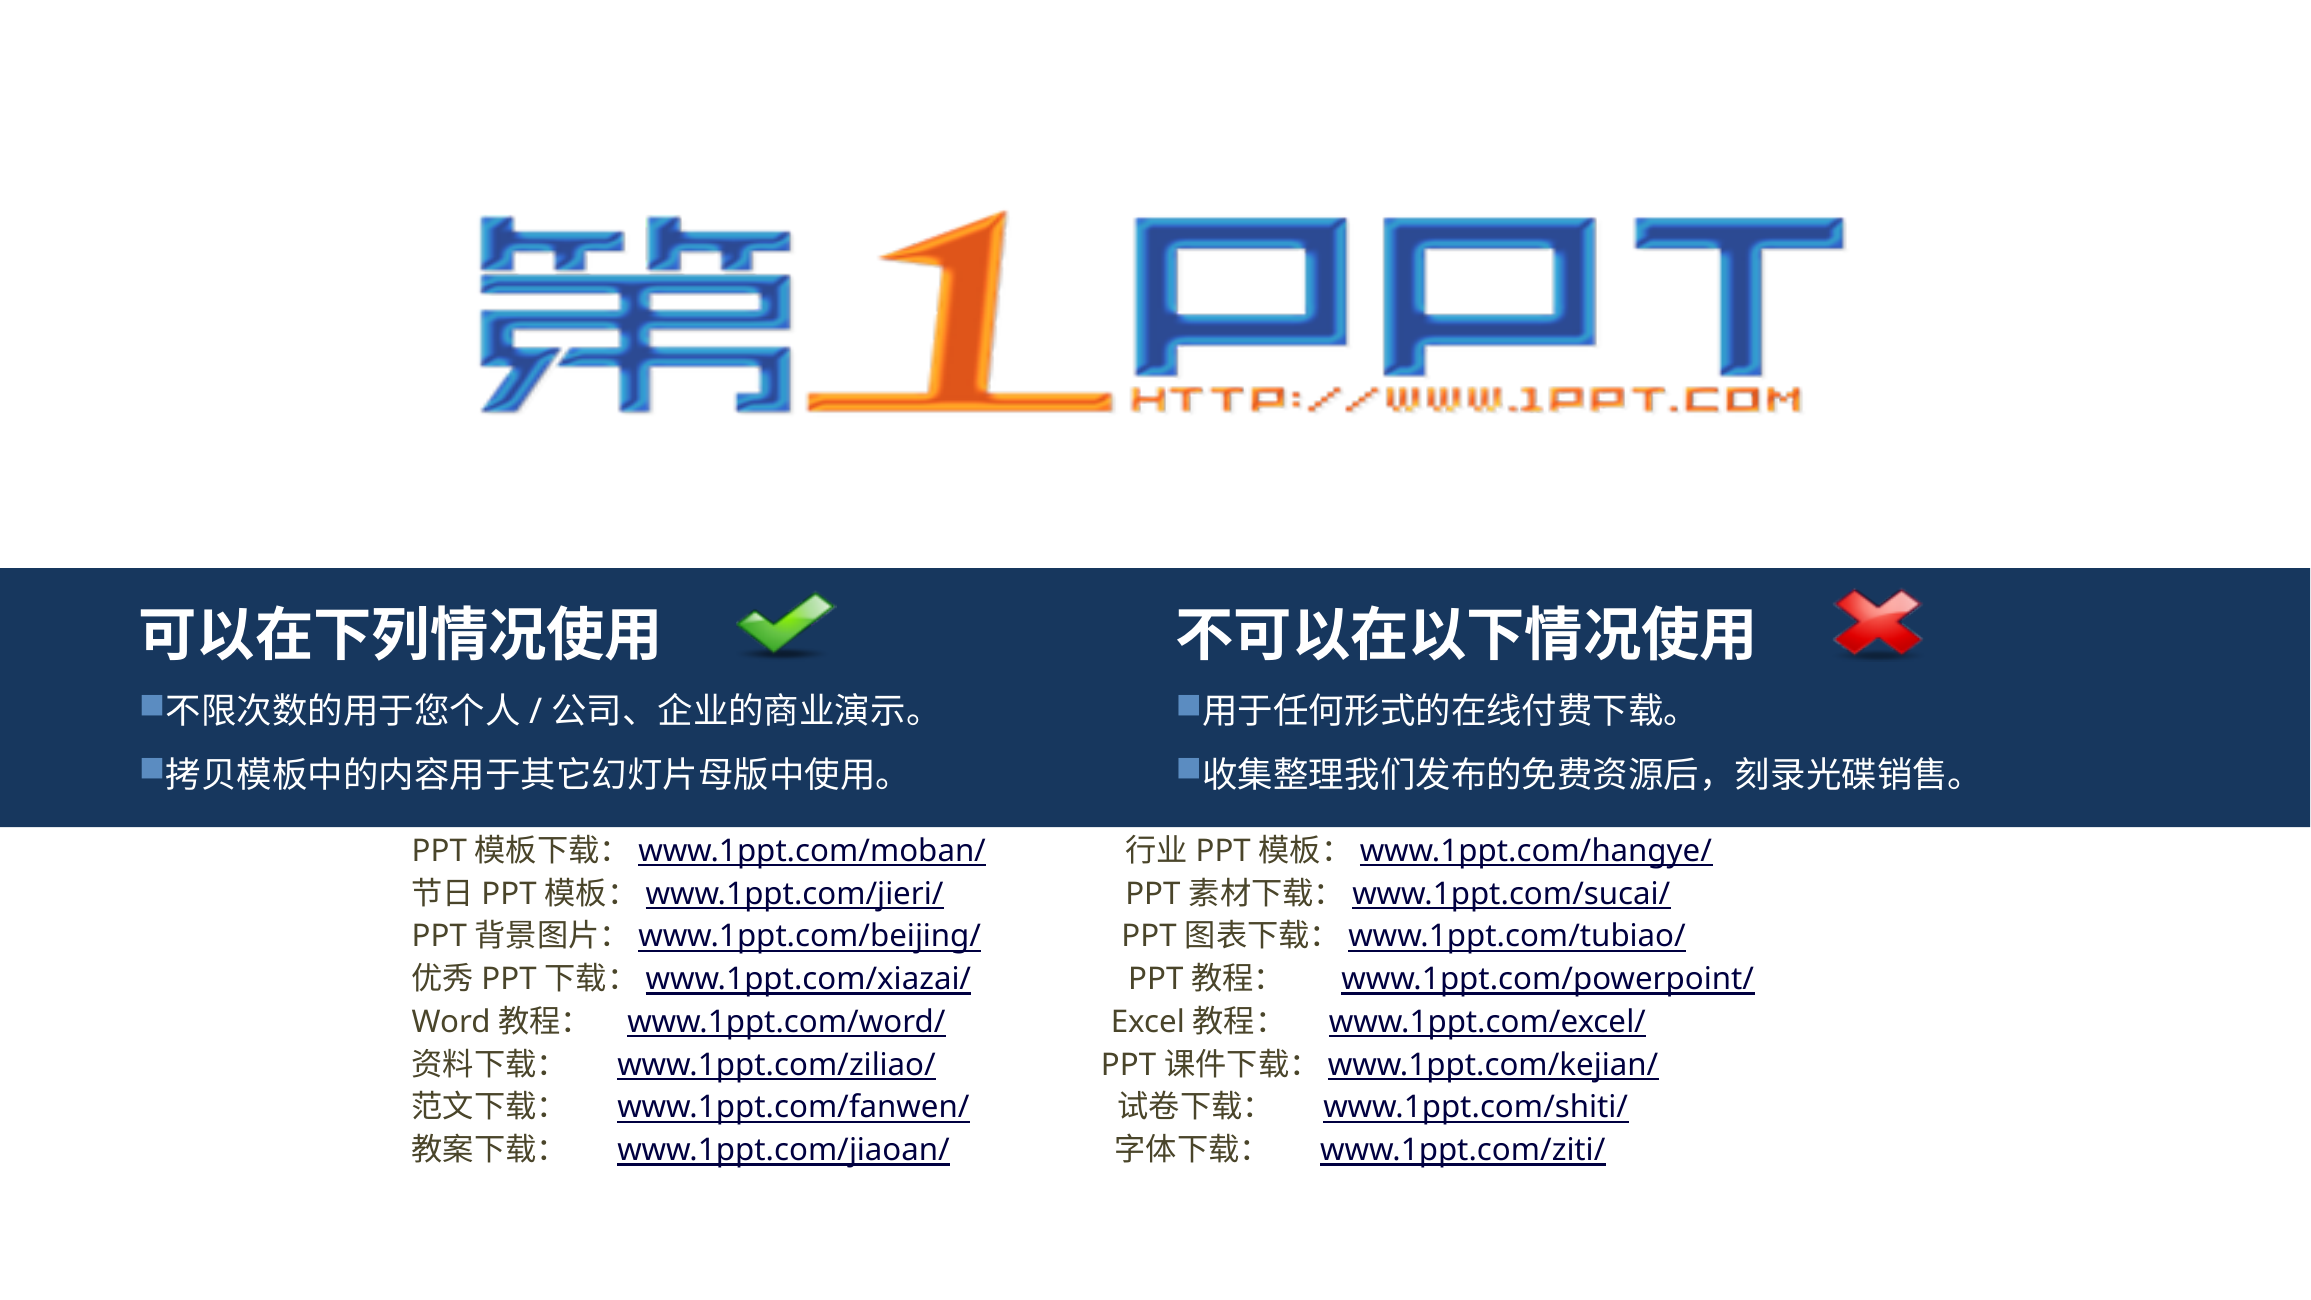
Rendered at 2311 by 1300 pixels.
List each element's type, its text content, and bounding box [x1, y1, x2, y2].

text_box 不可以在以下情况使用 用于任何形式的在线付费下载。 收集整理我们发布的免费资源后，刻录光碟销售。 [1155, 586, 2192, 880]
text_box 可以在下列情况使用 不限次数的用于您个人/公司、企业的商业演示。 拷贝模板中的内容用于其它幻灯片母版中使用。 [118, 586, 1155, 894]
text_box [0, 568, 2311, 828]
text_box PPT模板下载：www.1ppt.com/moban/ 行业PPT模板：www.1ppt.com/hangye/ 节日PPT模板：www.1ppt.com/jieri/ PPT素材下载：www.1ppt.com/sucai/ PPT背景图片：www.1ppt.com/beijing/ PPT图表下载：www.1ppt.com/tubiao/ 优秀PPT下载：www.1ppt.com/xiazai/ PPT教程： www.1ppt.com/powerpoint/ Word教程： www.1ppt.com/word/ Excel教程： www.1ppt.com/excel/ 资料下载： www.1ppt.com/ziliao/ PPT课件下载：www.1ppt.com/kejian/ 范文下载： www.1ppt.com/fanwen/ 试卷下载： www.1ppt.com/shiti/ 教案下载： www.1ppt.com/jiaoan/ 字体下载： www.1ppt.com/ziti/ [389, 880, 2024, 1164]
picture [207, 59, 2156, 569]
picture [736, 586, 837, 662]
picture [1827, 586, 1928, 662]
